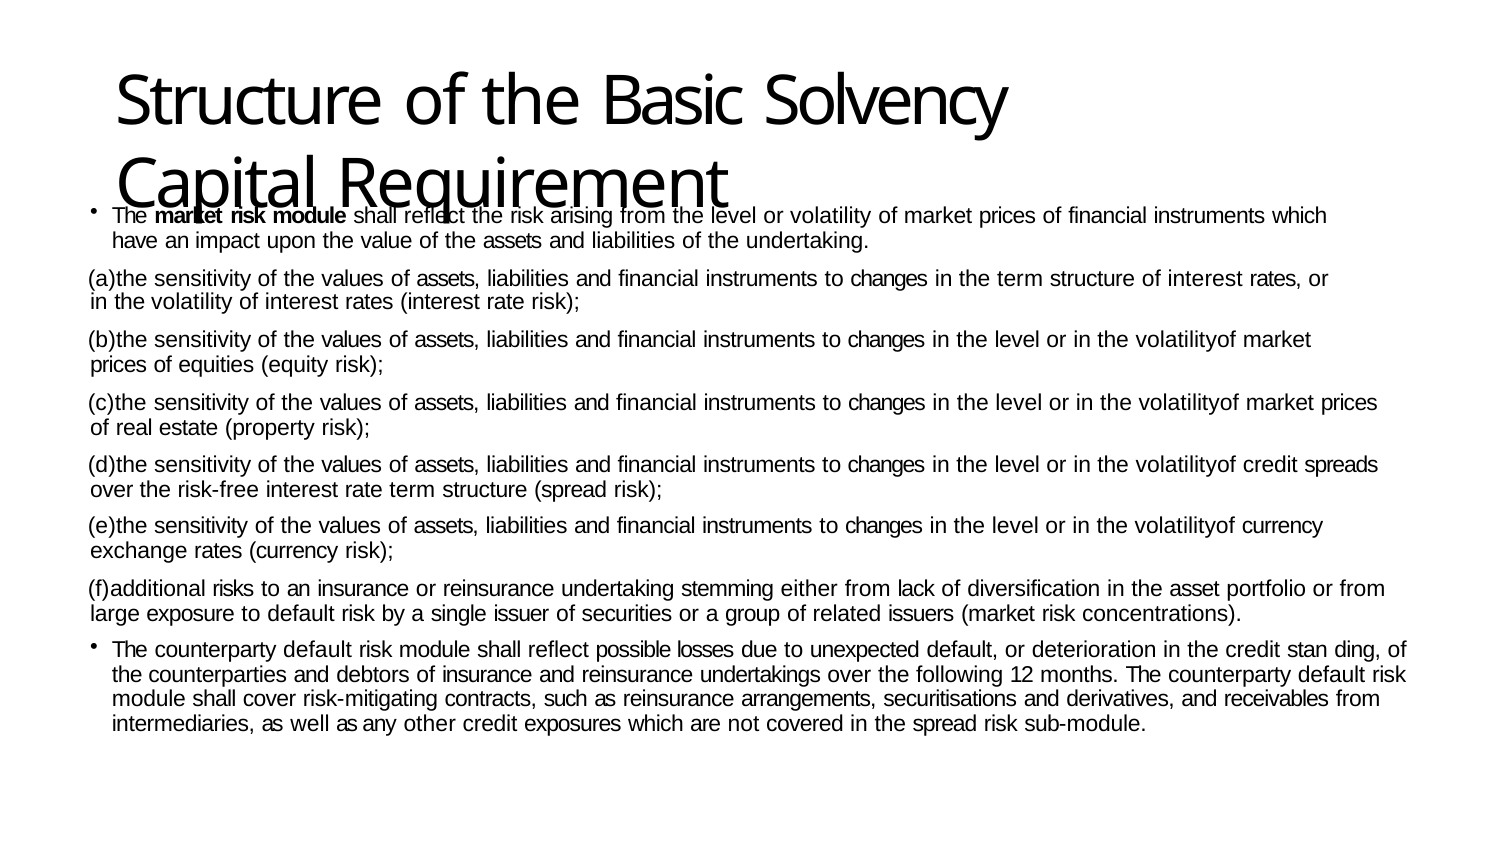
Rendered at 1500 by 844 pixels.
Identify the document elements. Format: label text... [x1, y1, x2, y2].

title Structure of the Basic Solvency Capital Requirement [113, 53, 1196, 197]
text_box The market risk module shall reflect the risk arising from the level or volatility of market prices of financial instruments which have an impact upon the value of the assets and liabilities of the undertaking. the sensitivity of the values of assets, liabilities and financial instruments to changes in the term structure of interest rates, or in the volatility of interest rates (interest rate risk); the sensitivity of the values of assets, liabilities and financial instruments to changes in the level or in the volatilityof market prices of equities (equity risk); the sensitivity of the values of assets, liabilities and financial instruments to changes in the level or in the volatilityof market prices of real estate (property risk); the sensitivity of the values of assets, liabilities and financial instruments to changes in the level or in the volatilityof credit spreads over the risk-free interest rate term structure (spread risk); the sensitivity of the values of assets, liabilities and financial instruments to changes in the level or in the volatilityof currency exchange rates (currency risk); additional risks to an insurance or reinsurance undertaking stemming either from lack of diversification in the asset portfolio or from large exposure to default risk by a single issuer of securities or a group of related issuers (market risk concentrations). The counterparty default risk module shall reflect possible losses due to unexpected default, or deterioration in the credit stan ding, of the counterparties and debtors of insurance and reinsurance undertakings over the following 12 months. The counterparty default risk module shall cover risk-mitigating contracts, such as reinsurance arrangements, securitisations and derivatives, and receivables from intermediaries, as well as any other credit exposures which are not covered in the spread risk sub-module. [87, 197, 1412, 736]
